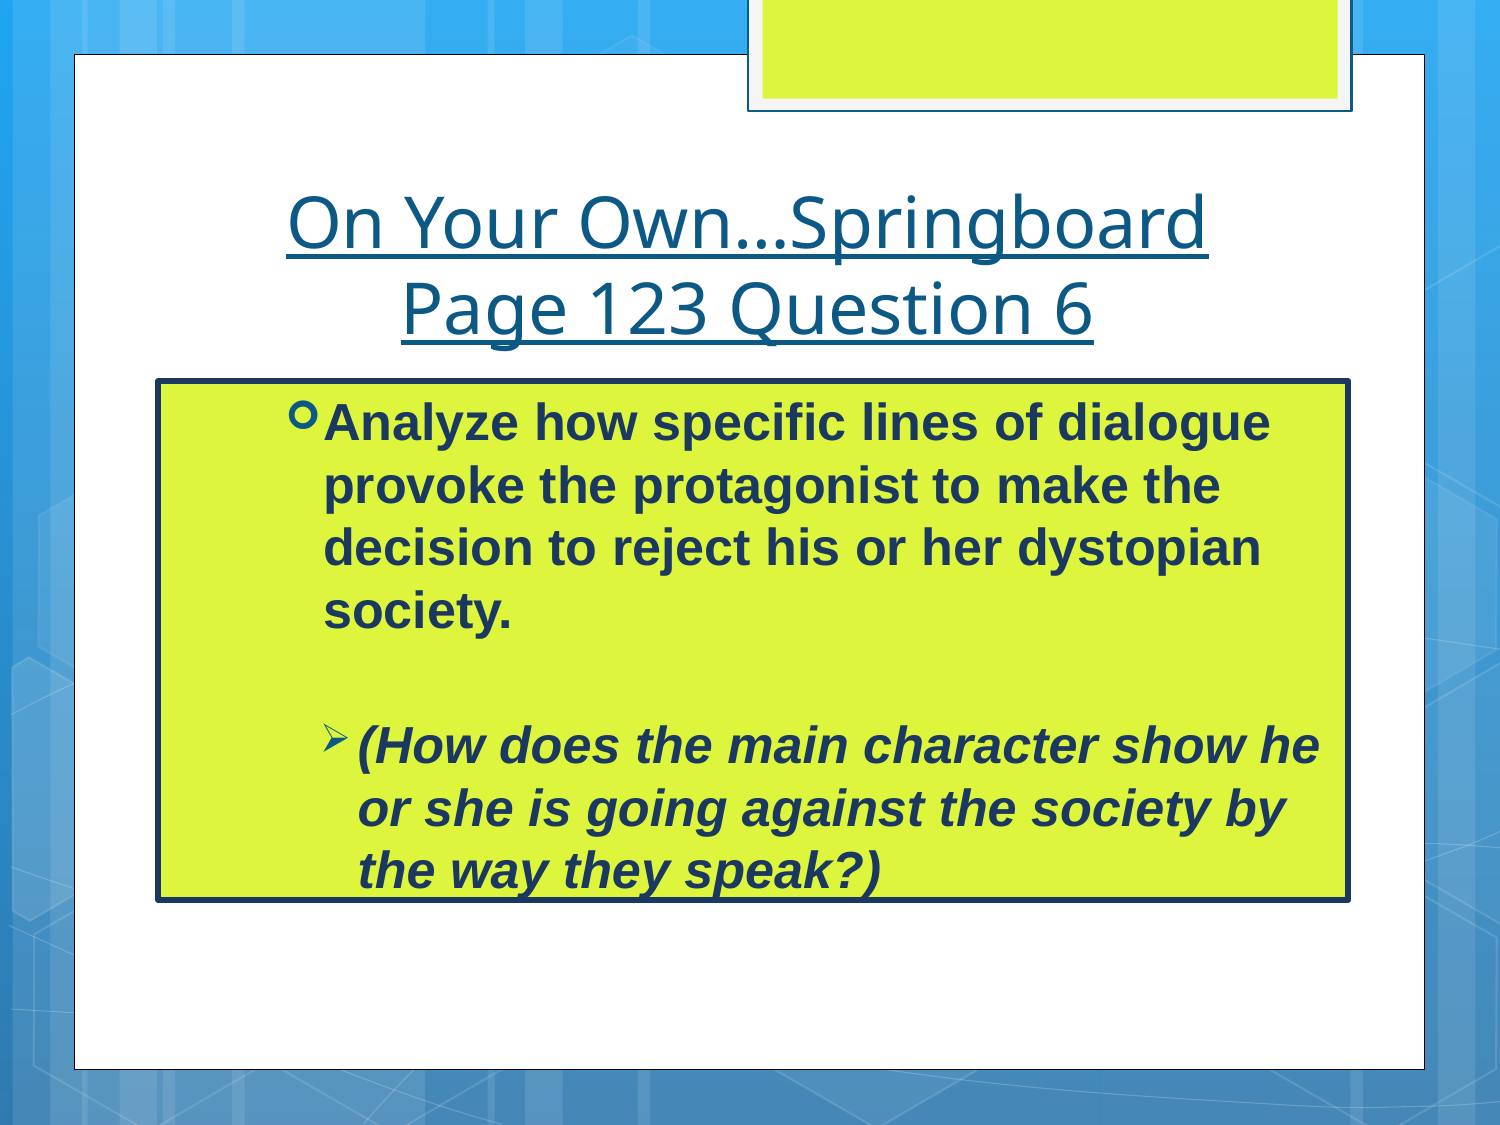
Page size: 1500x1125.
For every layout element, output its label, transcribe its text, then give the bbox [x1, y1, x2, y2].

title On Your Own…Springboard Page 123 Question 6 [171, 168, 1324, 357]
list Analyze how specific lines of dialogue provoke the protagonist to make the decision to reject his or her dystopian society. (How does the main character show he or she is going against the society by the way they speak?) [158, 381, 1349, 900]
